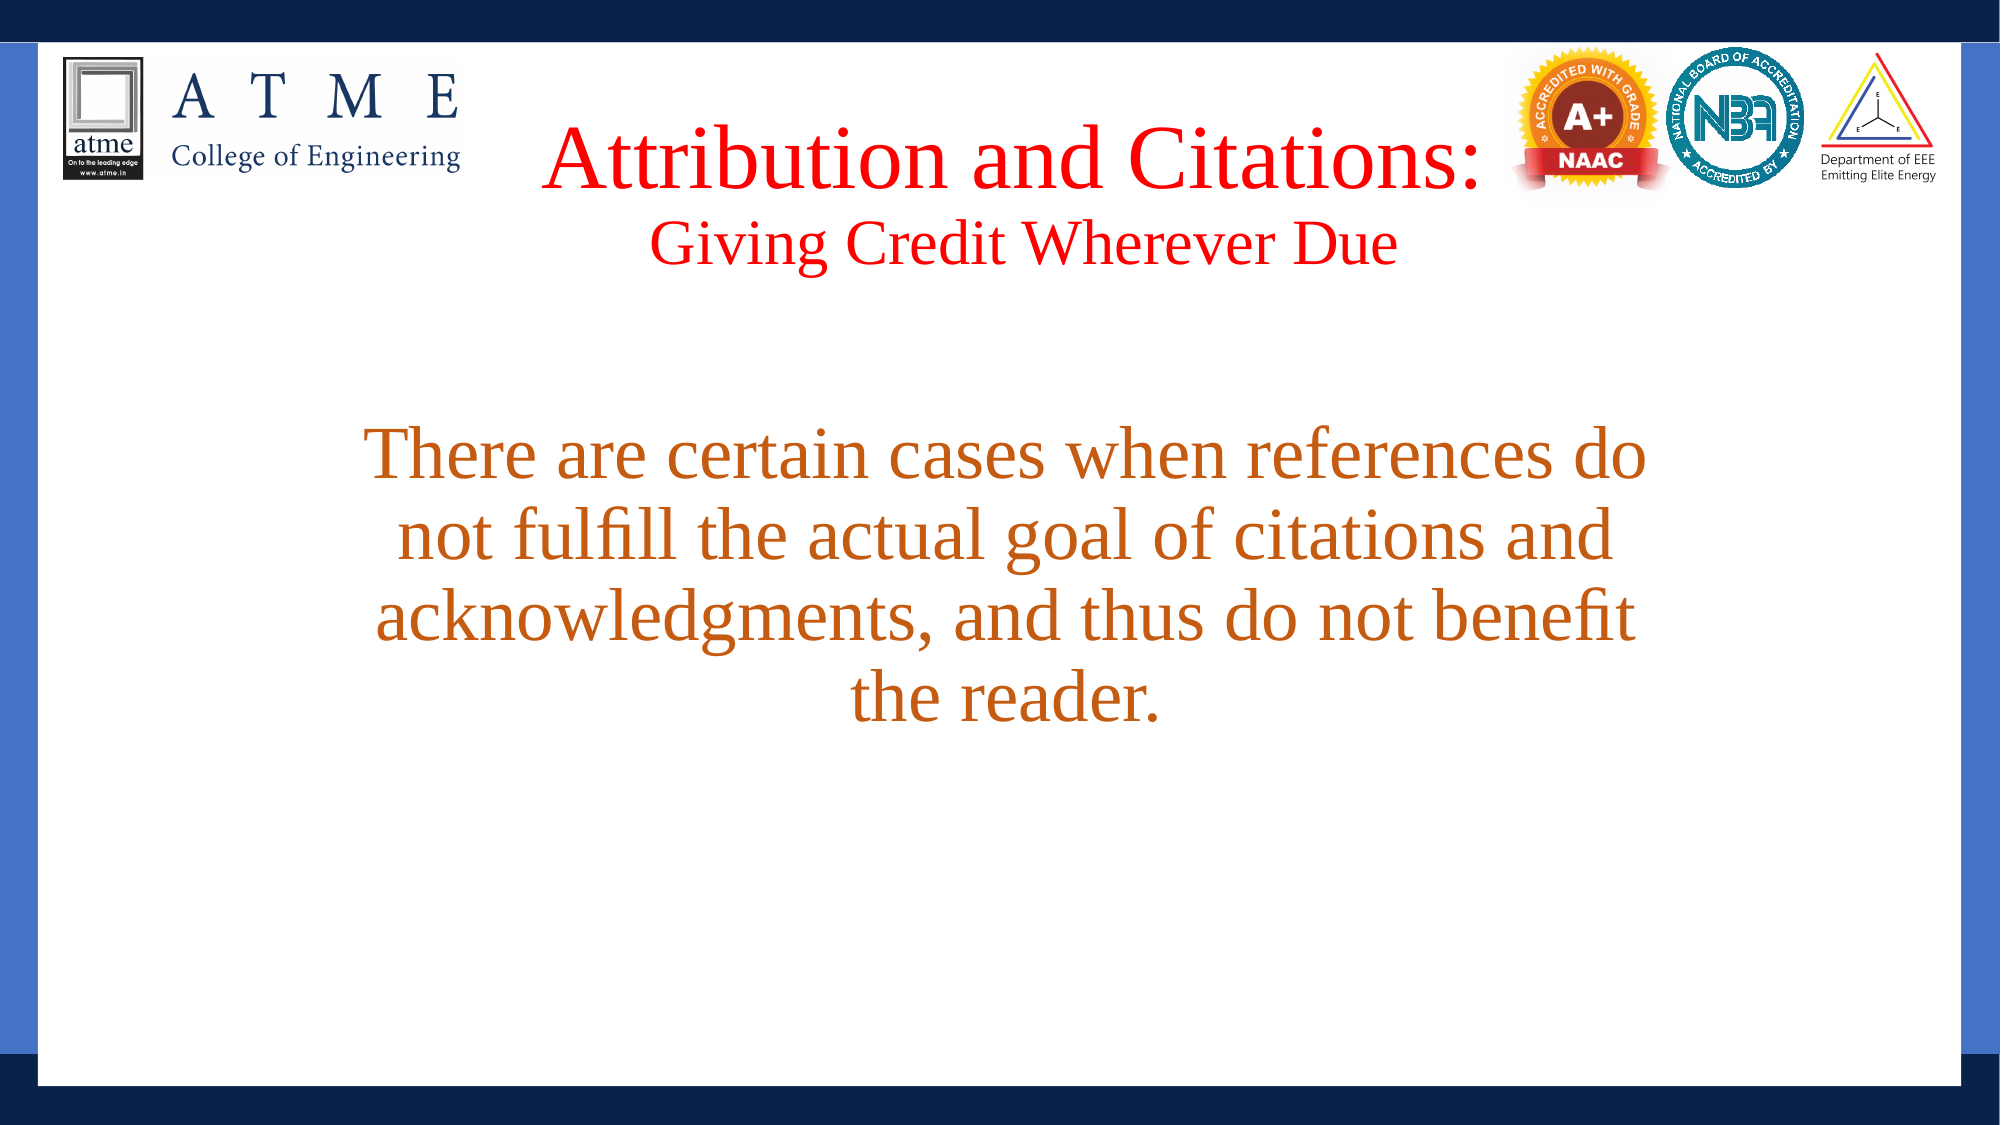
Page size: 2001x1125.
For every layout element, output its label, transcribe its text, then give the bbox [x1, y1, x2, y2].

title Attribution and Citations: Giving Credit Wherever Due [350, 99, 1700, 288]
picture [0, 0, 2000, 43]
picture [1815, 49, 1939, 184]
picture [63, 57, 461, 180]
picture [0, 1054, 2000, 1125]
picture [1666, 47, 1804, 188]
list There are certain cases when references do not fulﬁll the actual goal of citations and acknowledgments, and thus do not beneﬁt the reader. [324, 287, 1688, 1088]
picture [1531, 60, 1651, 99]
